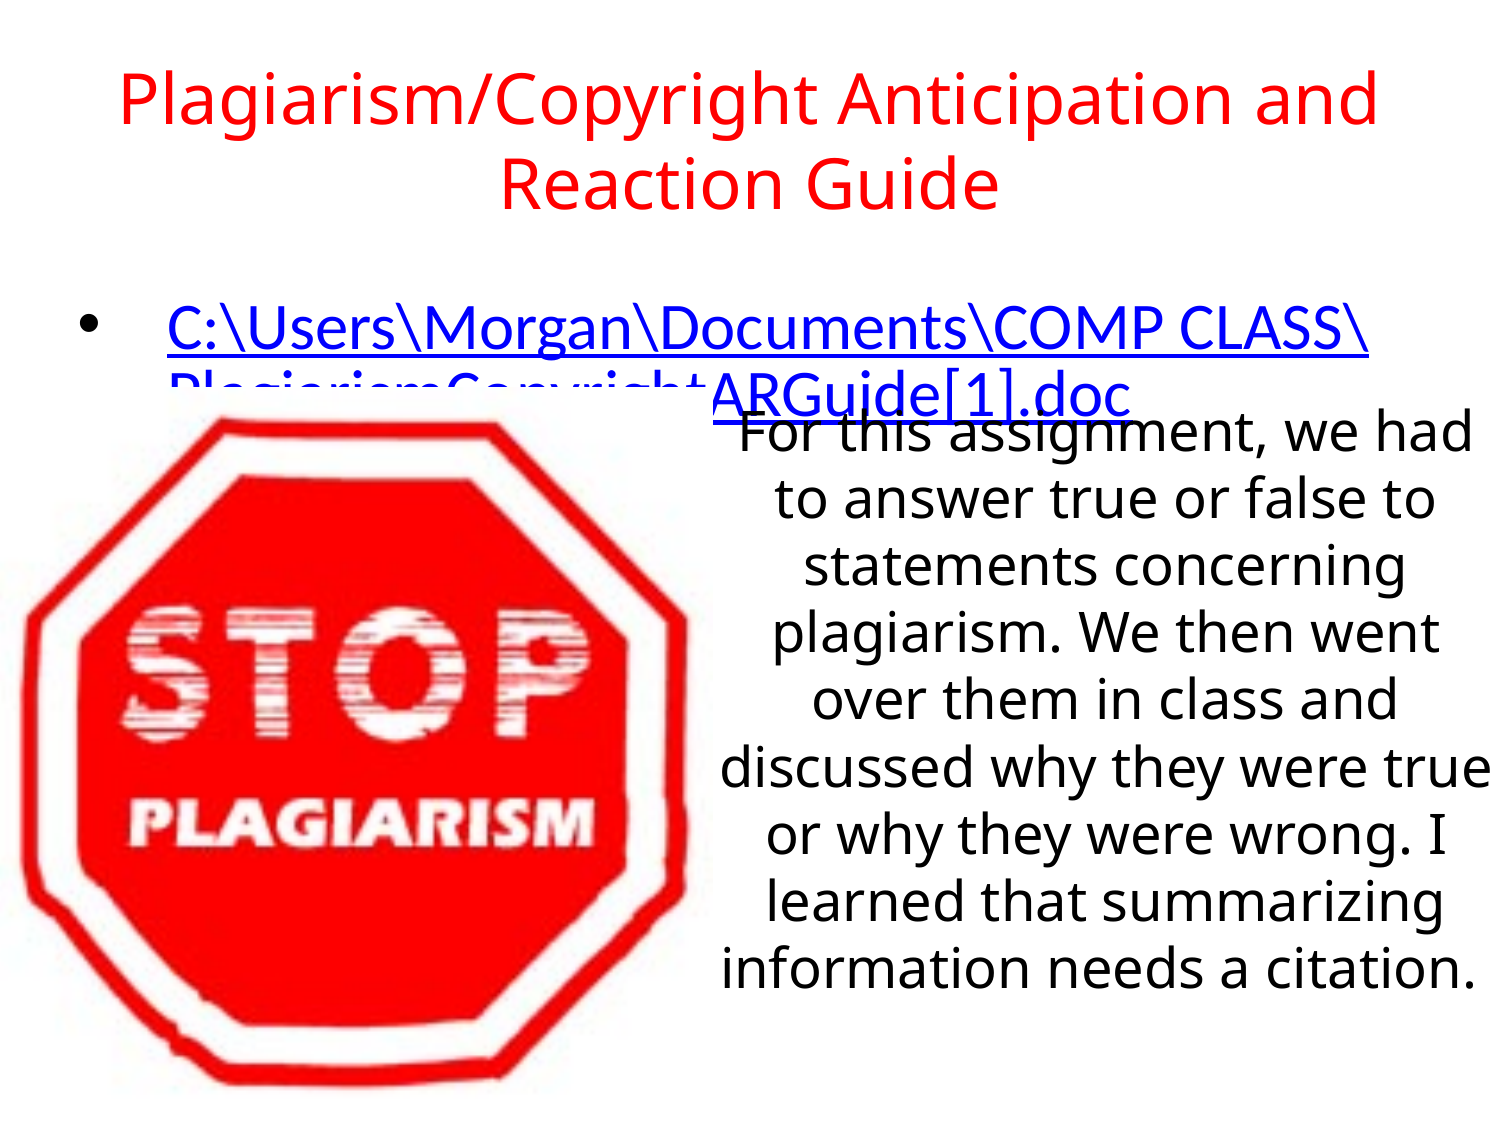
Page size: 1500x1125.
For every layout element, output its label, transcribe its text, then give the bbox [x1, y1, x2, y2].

picture [0, 387, 713, 1125]
title Plagiarism/Copyright Anticipation and Reaction Guide [75, 45, 1425, 233]
text_box For this assignment, we had to answer true or false to statements concerning plagiarism. We then went over them in class and discussed why they were true or why they were wrong. I learned that summarizing information needs a citation. [713, 387, 1500, 1074]
list C:\Users\Morgan\Documents\COMP CLASS\PlagiarismCopyrightARGuide[1].doc [62, 275, 1413, 375]
